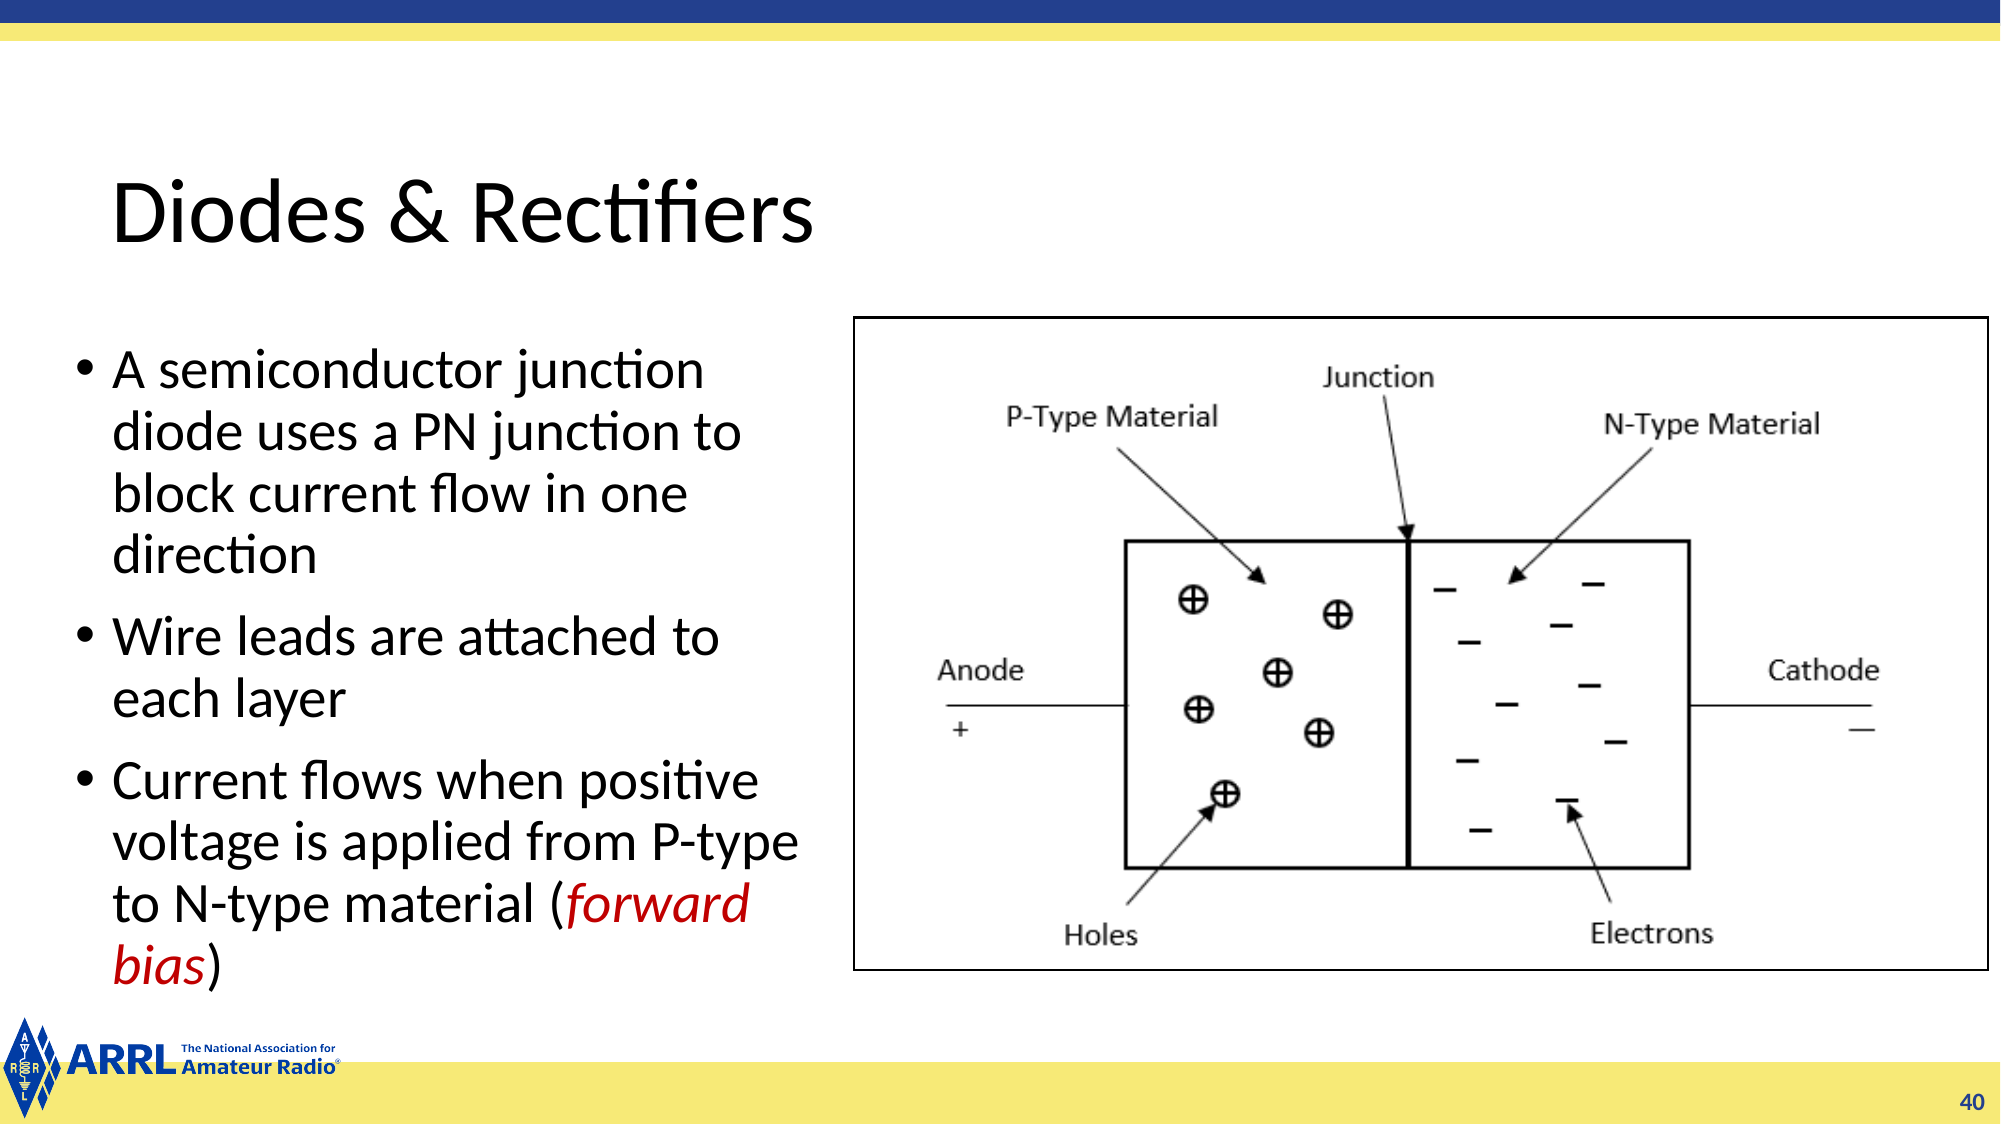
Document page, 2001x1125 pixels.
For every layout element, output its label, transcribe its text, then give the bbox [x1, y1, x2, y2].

picture [1, 1015, 342, 1121]
title Diodes & Rectifiers [96, 155, 1897, 332]
list A semiconductor junction diode uses a PN junction to block current flow in one direction Wire leads are attached to each layer Current flows when positive voltage is applied from P-type to N-type material (forward bias) [60, 332, 855, 1007]
picture [854, 318, 1988, 970]
